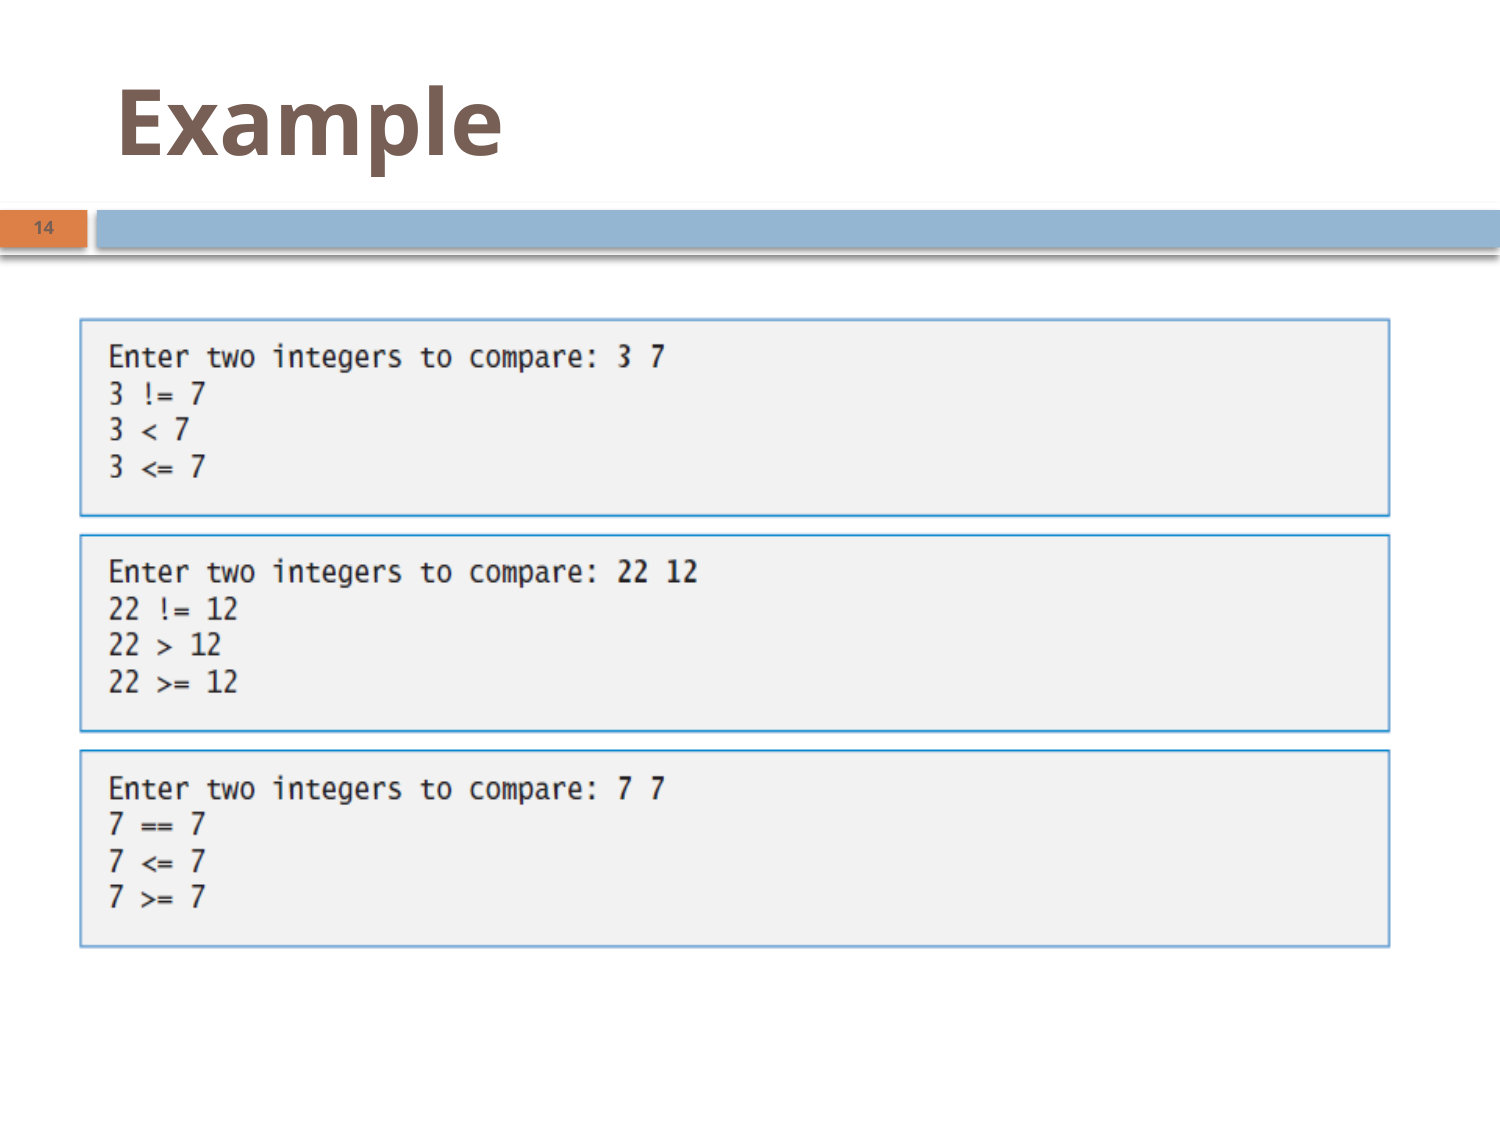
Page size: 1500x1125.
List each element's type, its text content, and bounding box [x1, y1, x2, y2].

slide_number 14 [0, 208, 88, 249]
picture [52, 302, 1423, 965]
title Example [99, 37, 1438, 200]
